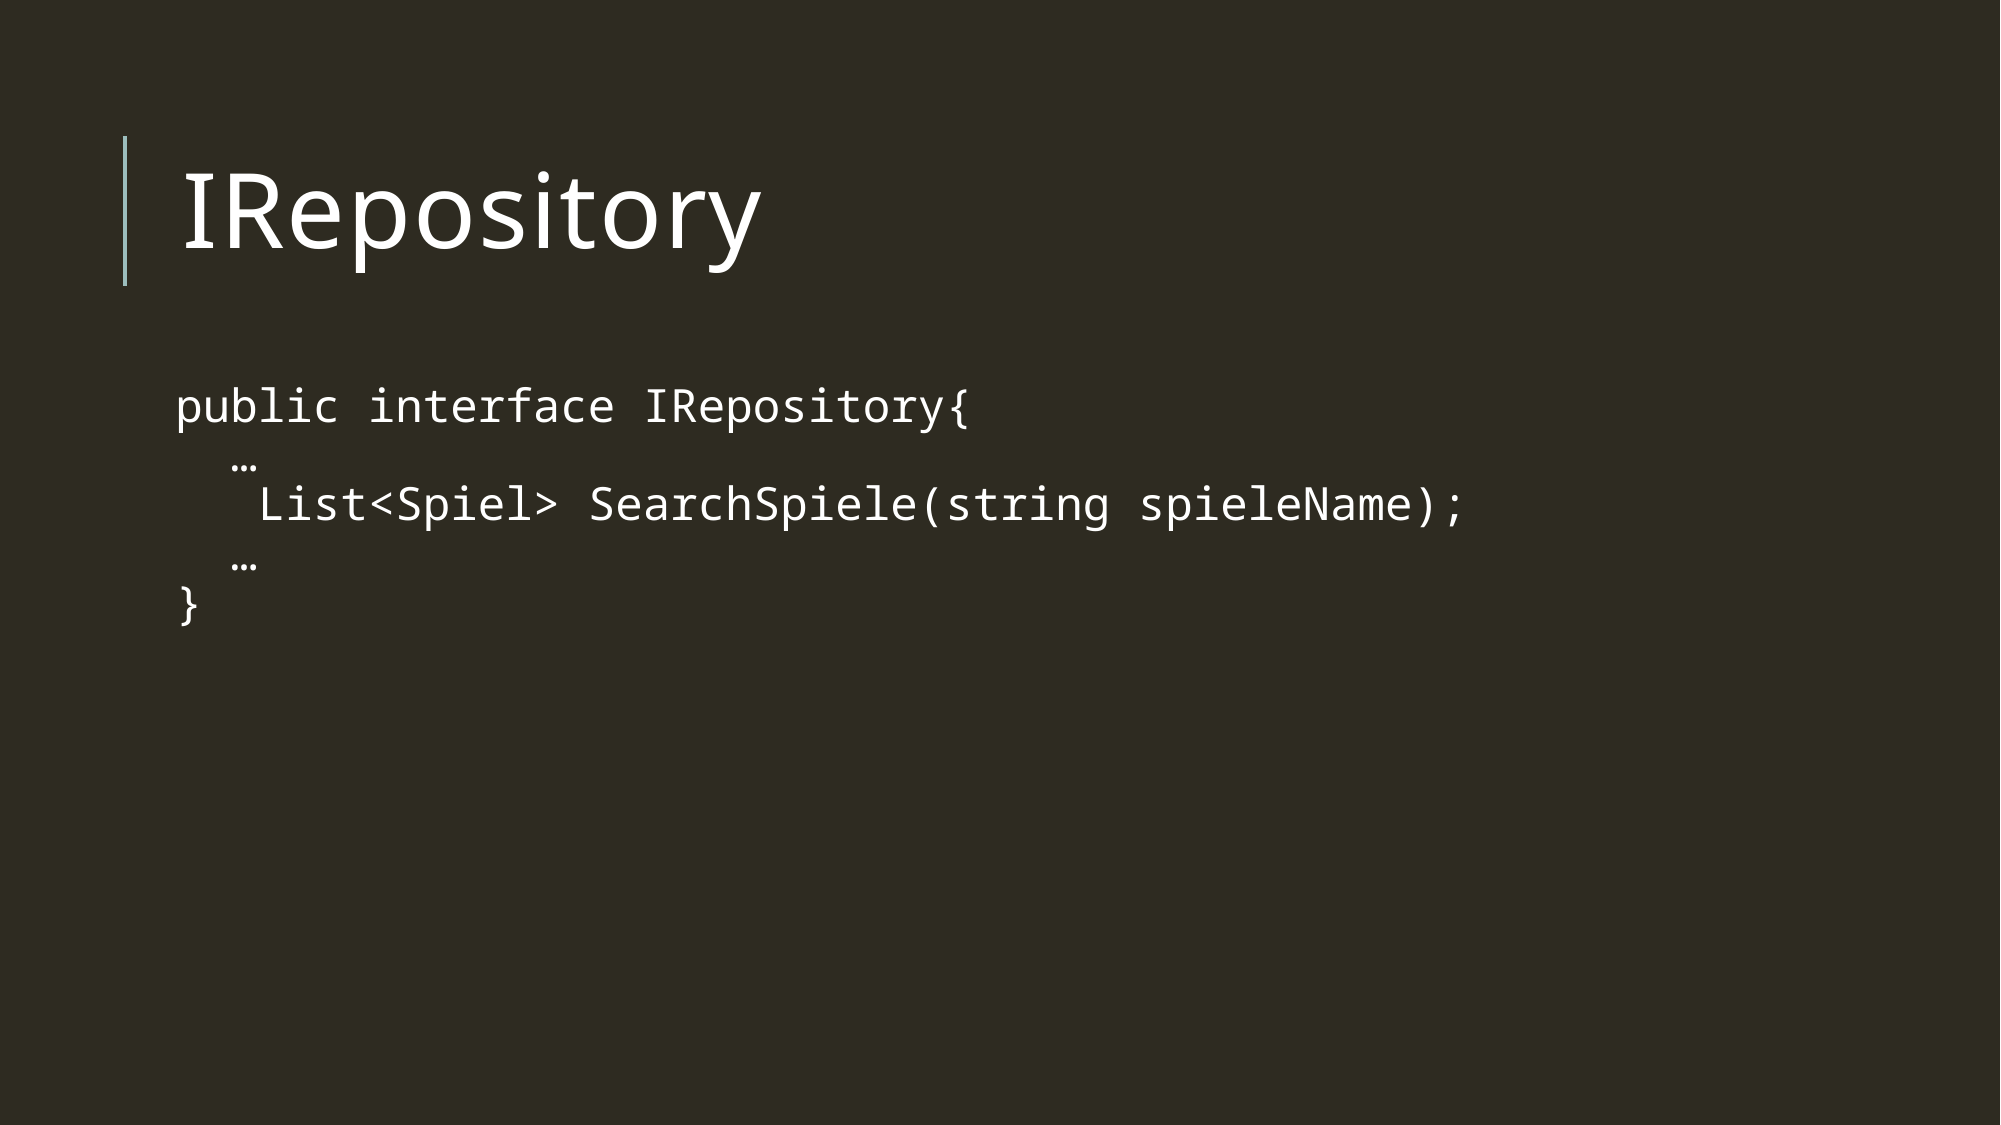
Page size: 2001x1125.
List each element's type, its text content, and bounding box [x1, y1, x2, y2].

list public interface IRepository{ … List<Spiel> SearchSpiele(string spieleName); … } [168, 375, 1763, 1035]
title IRepository [168, 96, 1763, 342]
